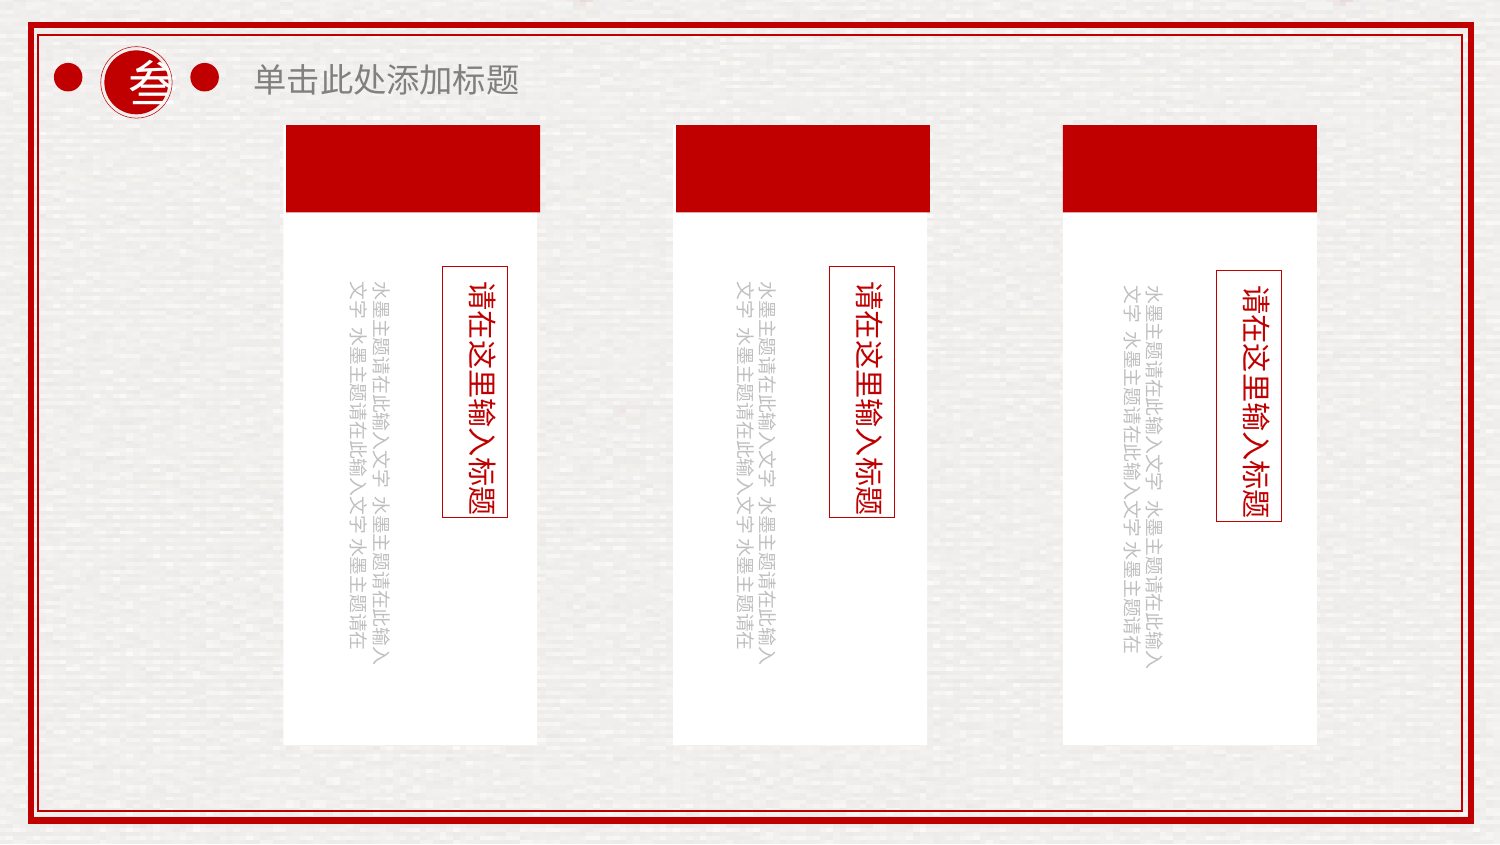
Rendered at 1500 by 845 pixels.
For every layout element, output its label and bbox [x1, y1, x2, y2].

text_box [285, 124, 541, 213]
text_box [675, 124, 931, 213]
text_box [1098, 270, 1282, 676]
text_box [324, 266, 508, 672]
text_box [711, 266, 895, 672]
text_box [1062, 213, 1318, 746]
text_box [672, 124, 928, 746]
picture [0, 0, 1500, 844]
text_box [282, 124, 538, 746]
text_box [1062, 124, 1318, 213]
